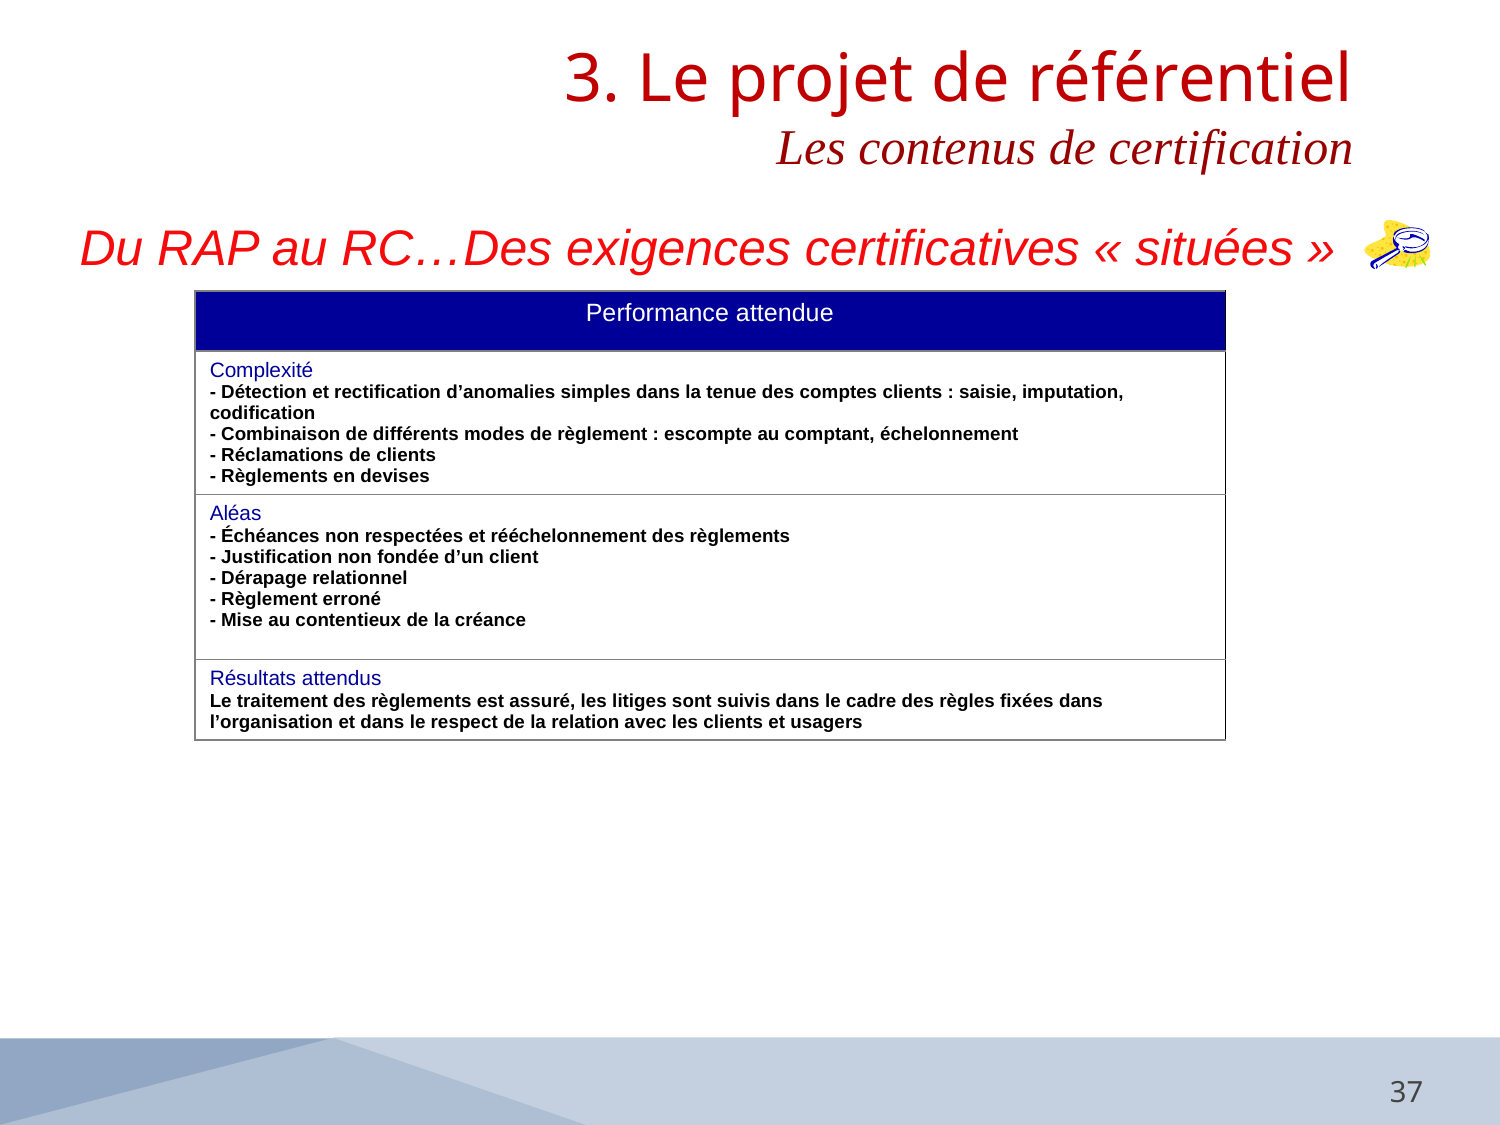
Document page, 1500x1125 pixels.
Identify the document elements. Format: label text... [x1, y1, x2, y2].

text_box 3. Le projet de référentiel Les contenus de certification [134, 59, 1369, 150]
table_cell Complexité - Détection et rectification d’anomalies simples dans la tenue des comptes clients : saisie, imputation, codification - Combinaison de différents modes de règlement : escompte au comptant, échelonnement - Réclamations de clients - Règlements en devises [196, 352, 1225, 494]
table_header Performance attendue [196, 292, 1225, 350]
picture [1364, 219, 1431, 270]
table_cell Aléas - Échéances non respectées et rééchelonnement des règlements - Justification non fondée d’un client - Dérapage relationnel - Règlement erroné - Mise au contentieux de la créance [196, 495, 1225, 659]
table_cell Résultats attendus Le traitement des règlements est assuré, les litiges sont suivis dans le cadre des règles fixées dans l’organisation et dans le respect de la relation avec les clients et usagers [196, 660, 1225, 739]
text_box Du RAP au RC…Des exigences certificatives « situées » [64, 208, 1415, 279]
text_box 37 [1277, 1066, 1439, 1125]
